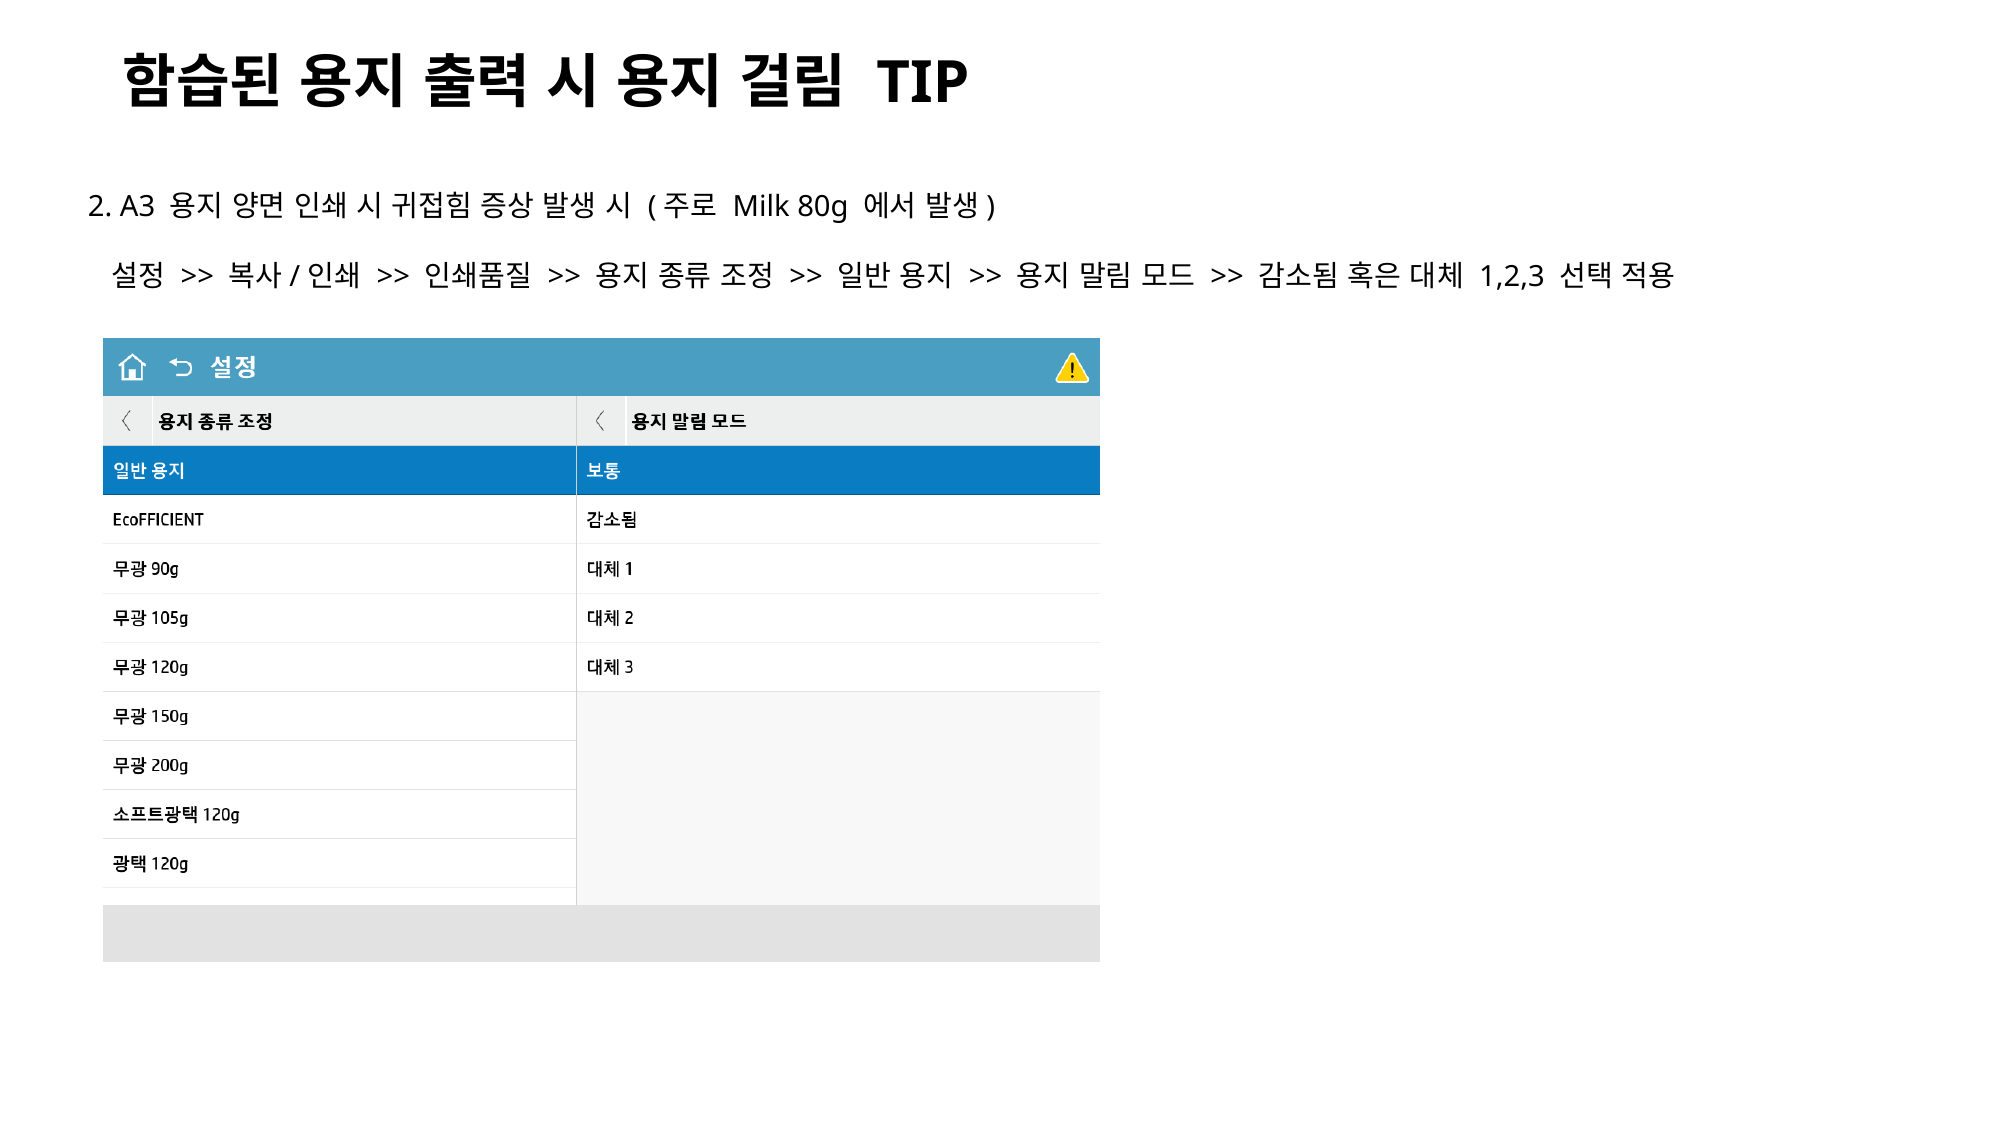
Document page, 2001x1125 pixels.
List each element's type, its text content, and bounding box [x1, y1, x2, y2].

text_box 함습된 용지 출력 시 용지 걸림 TIP [123, 44, 970, 115]
picture [102, 338, 1100, 962]
text_box 2. A3 용지 양면 인쇄 시 귀접힘 증상 발생 시 (주로 Milk 80g 에서 발생) 설정 >> 복사/인쇄 >> 인쇄품질 >> 용지 종류 조정 >> 일반 용지 >> 용지 말림 모드 >> 감소됨 혹은 대체 1,2,3 선택 적용 [87, 187, 1814, 293]
